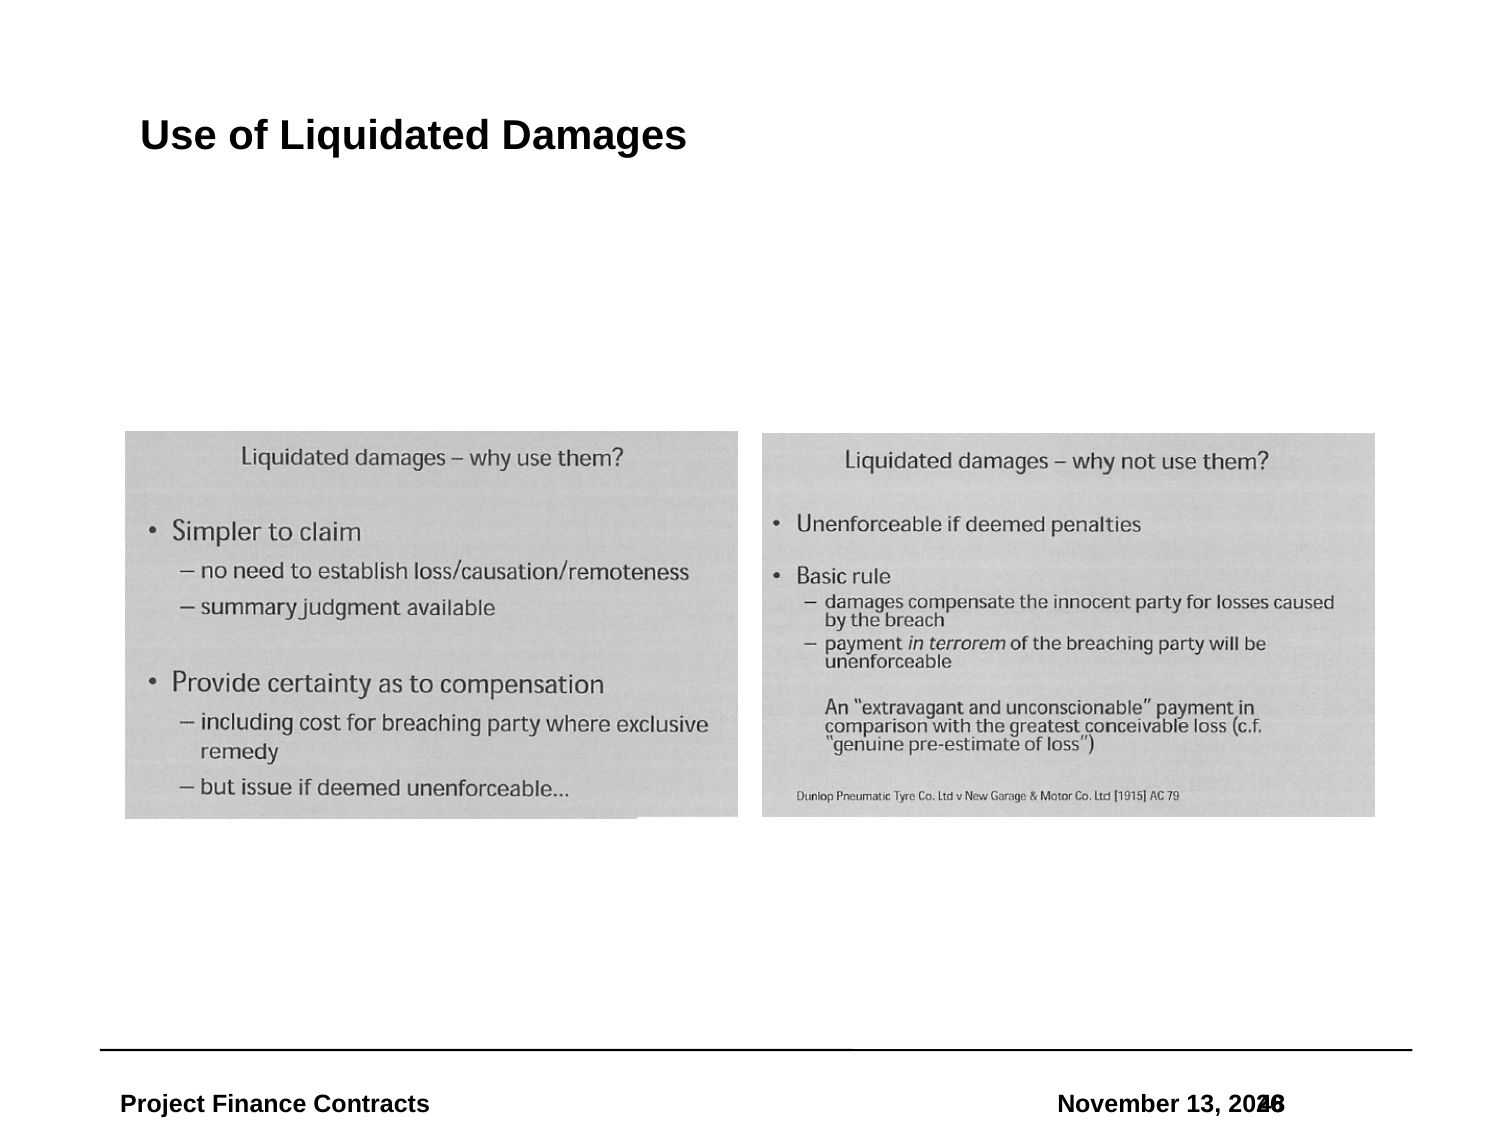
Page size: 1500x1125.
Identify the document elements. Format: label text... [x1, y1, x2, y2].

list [762, 433, 1376, 817]
title Use of Liquidated Damages [124, 99, 1288, 226]
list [124, 431, 738, 819]
